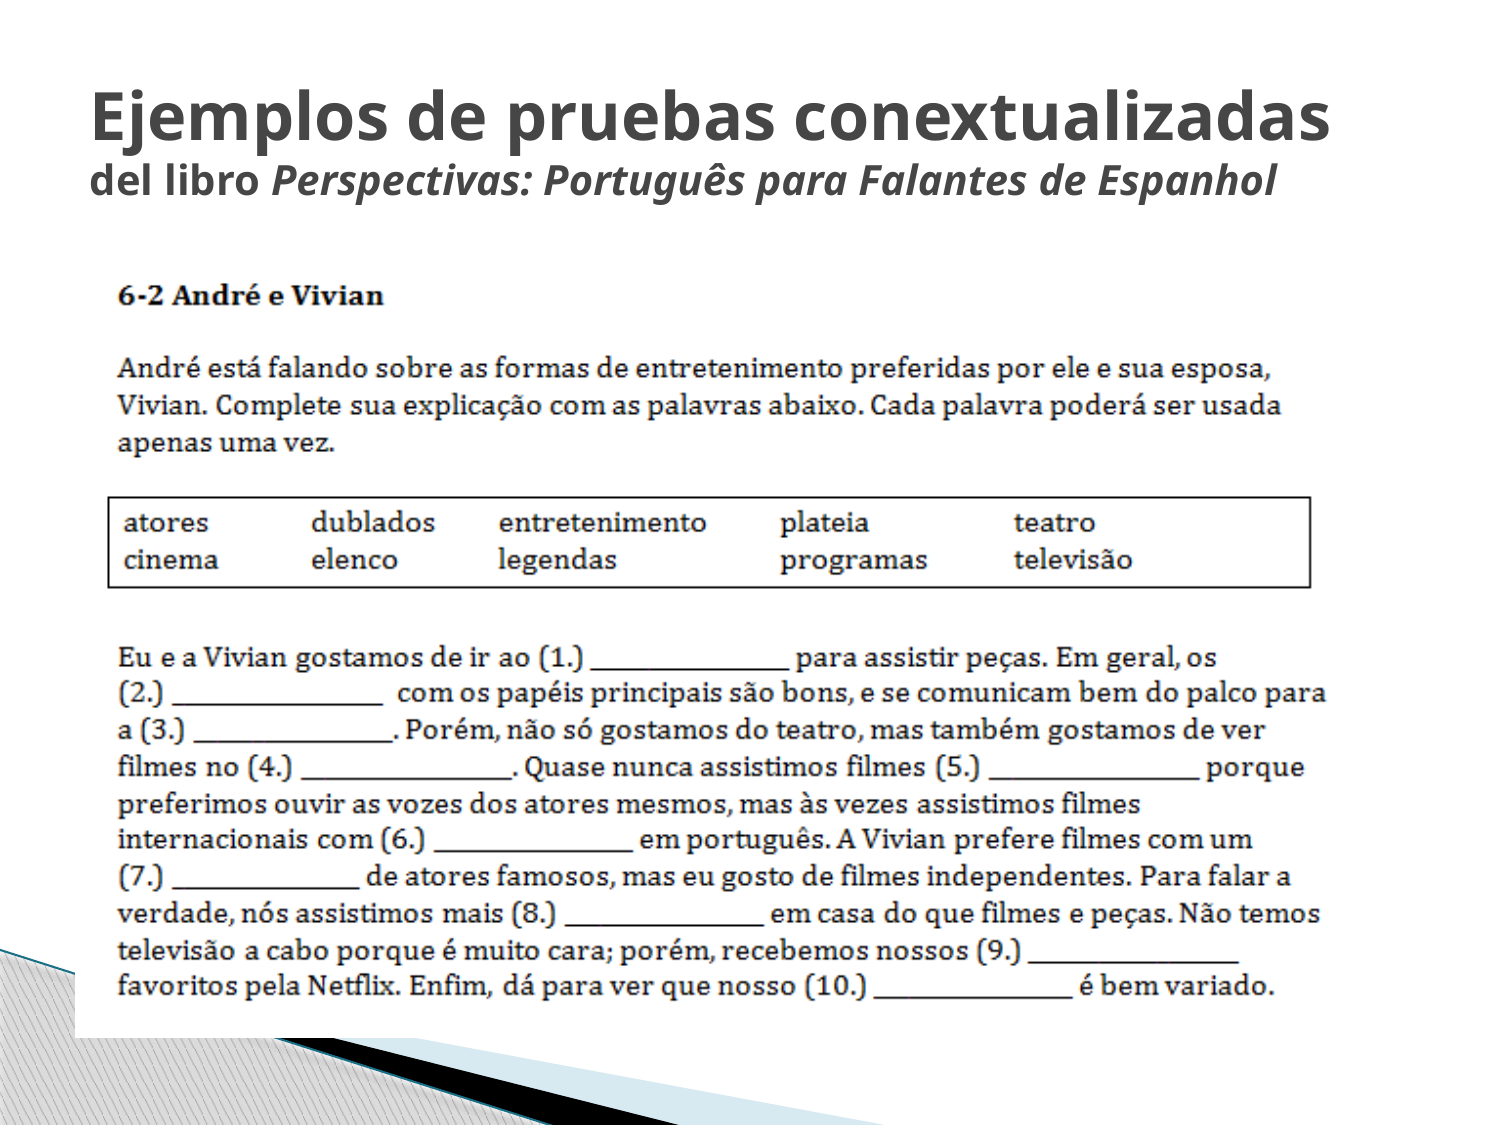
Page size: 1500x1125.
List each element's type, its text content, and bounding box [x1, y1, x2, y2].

title Ejemplos de pruebas conextualizadas del libro Perspectivas: Português para Falantes de Espanhol [75, 45, 1425, 233]
picture [74, 249, 1348, 1038]
